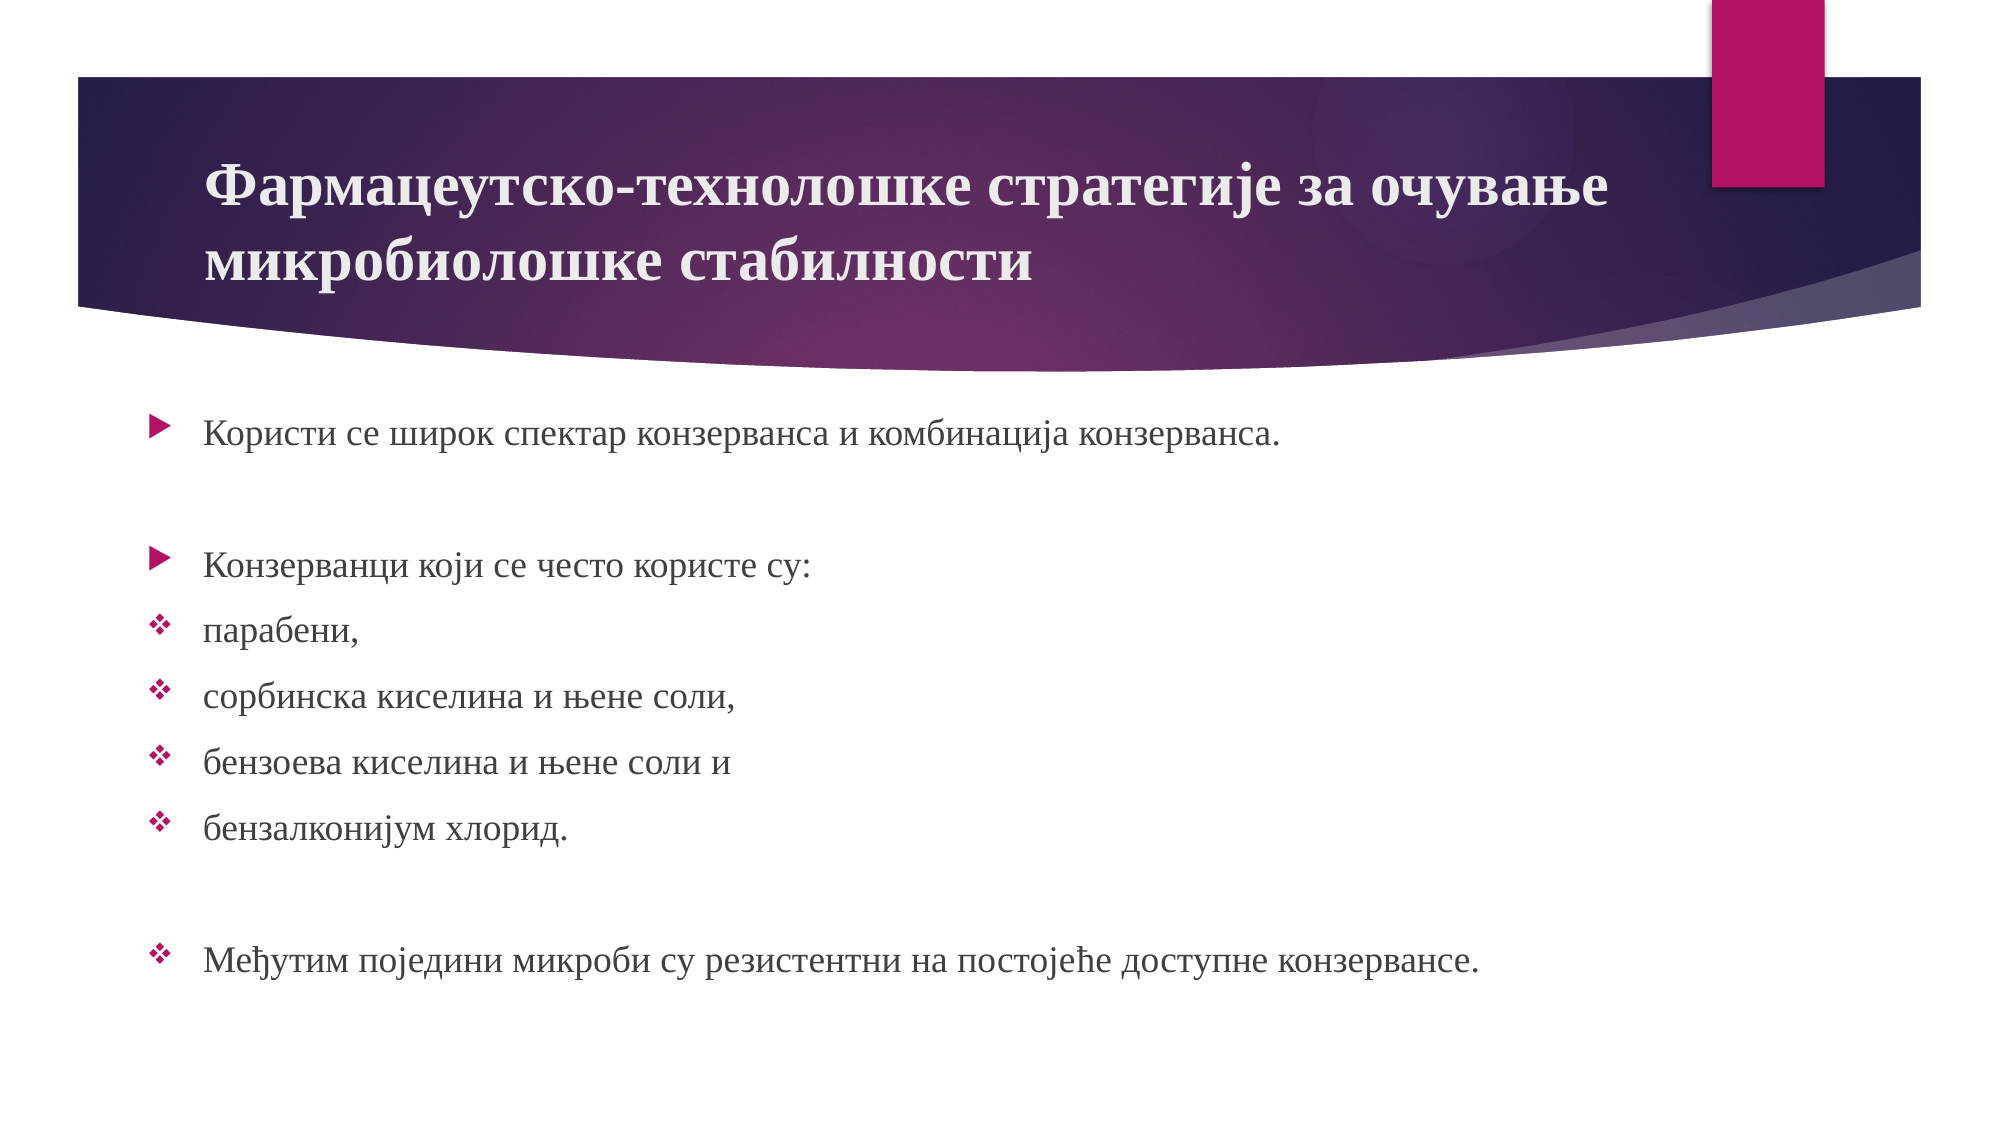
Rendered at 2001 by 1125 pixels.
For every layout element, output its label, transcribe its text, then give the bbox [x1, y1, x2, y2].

list Користи се широк спектар конзерванса и комбинација конзерванса. Конзерванци који се често користе су: парабени, сорбинска киселина и њене соли, бензоева киселина и њене соли и бензалконијум хлорид. Међутим поједини микроби су резистентни на постојеће доступне конзервансе. [131, 400, 1832, 1097]
title Фармацеутско-технолошке стратегије за очување микробиолошке стабилности [189, 159, 1627, 276]
